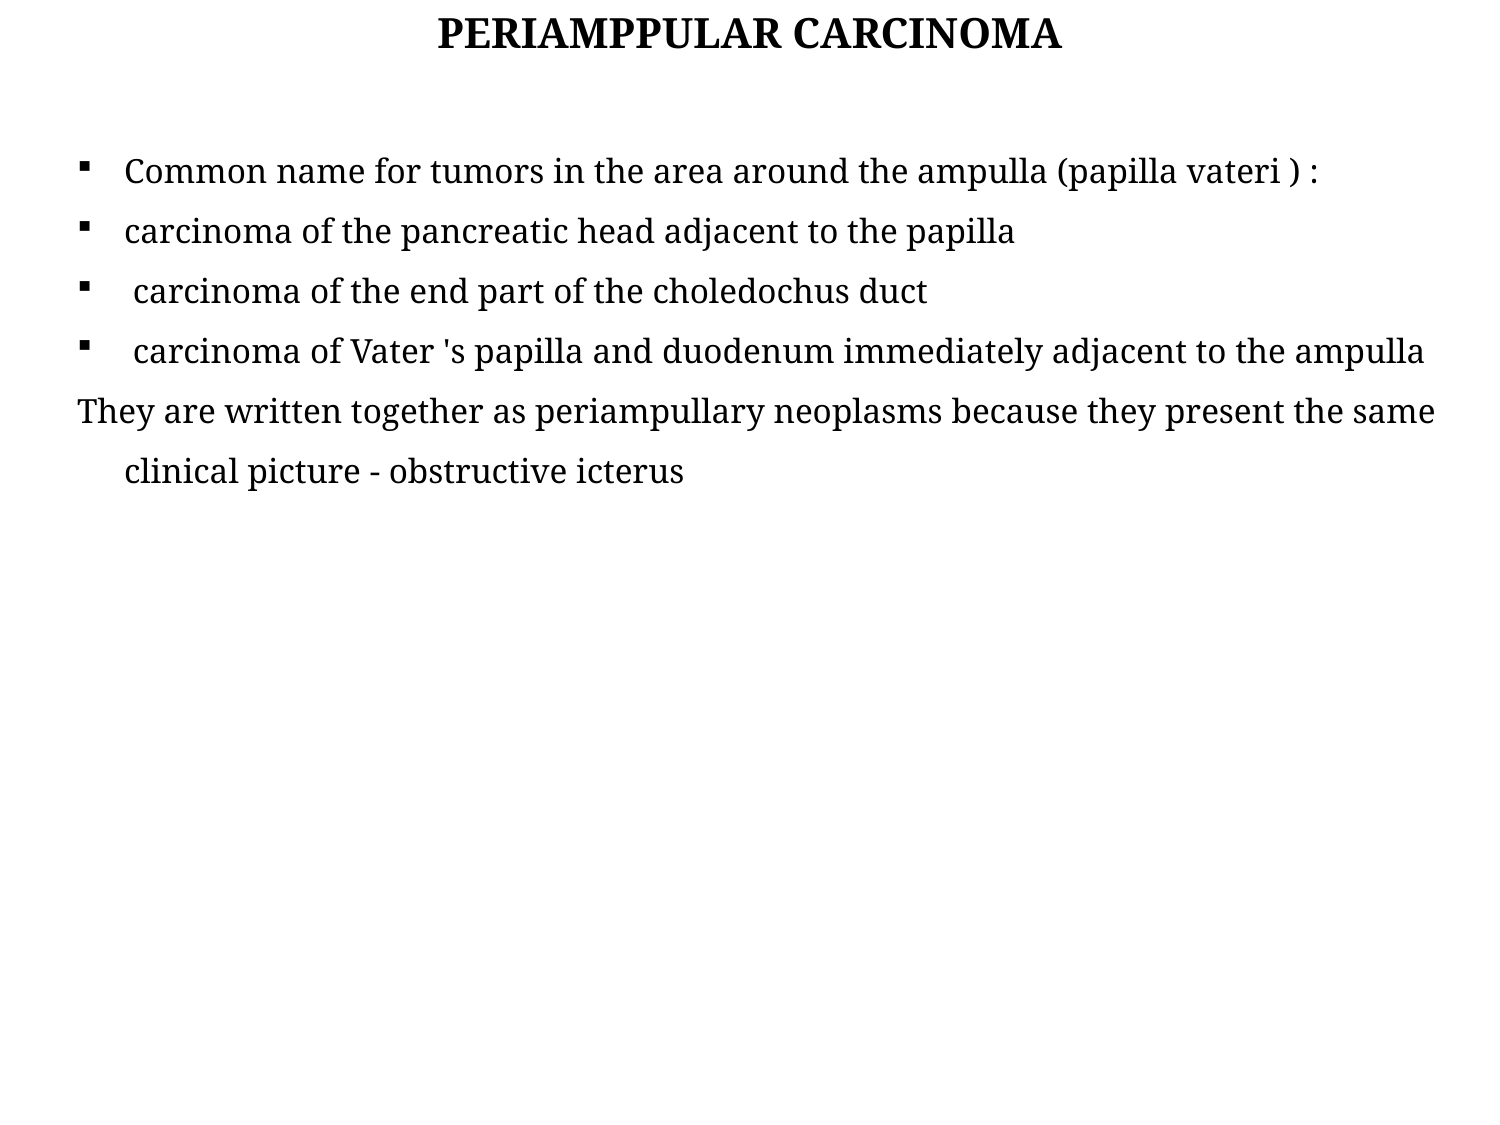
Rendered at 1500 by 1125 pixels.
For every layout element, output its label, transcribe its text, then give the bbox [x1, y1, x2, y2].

text_box PERIAMPPULAR CARCINOMA [0, 0, 1500, 63]
text_box Common name for tumors in the area around the ampulla (papilla vateri ) : carcinoma of the pancreatic head adjacent to the papilla carcinoma of the end part of the choledochus duct carcinoma of Vater 's papilla and duodenum immediately adjacent to the ampulla They are written together as periampullary neoplasms because they present the same clinical picture - obstructive icterus [62, 123, 1475, 498]
